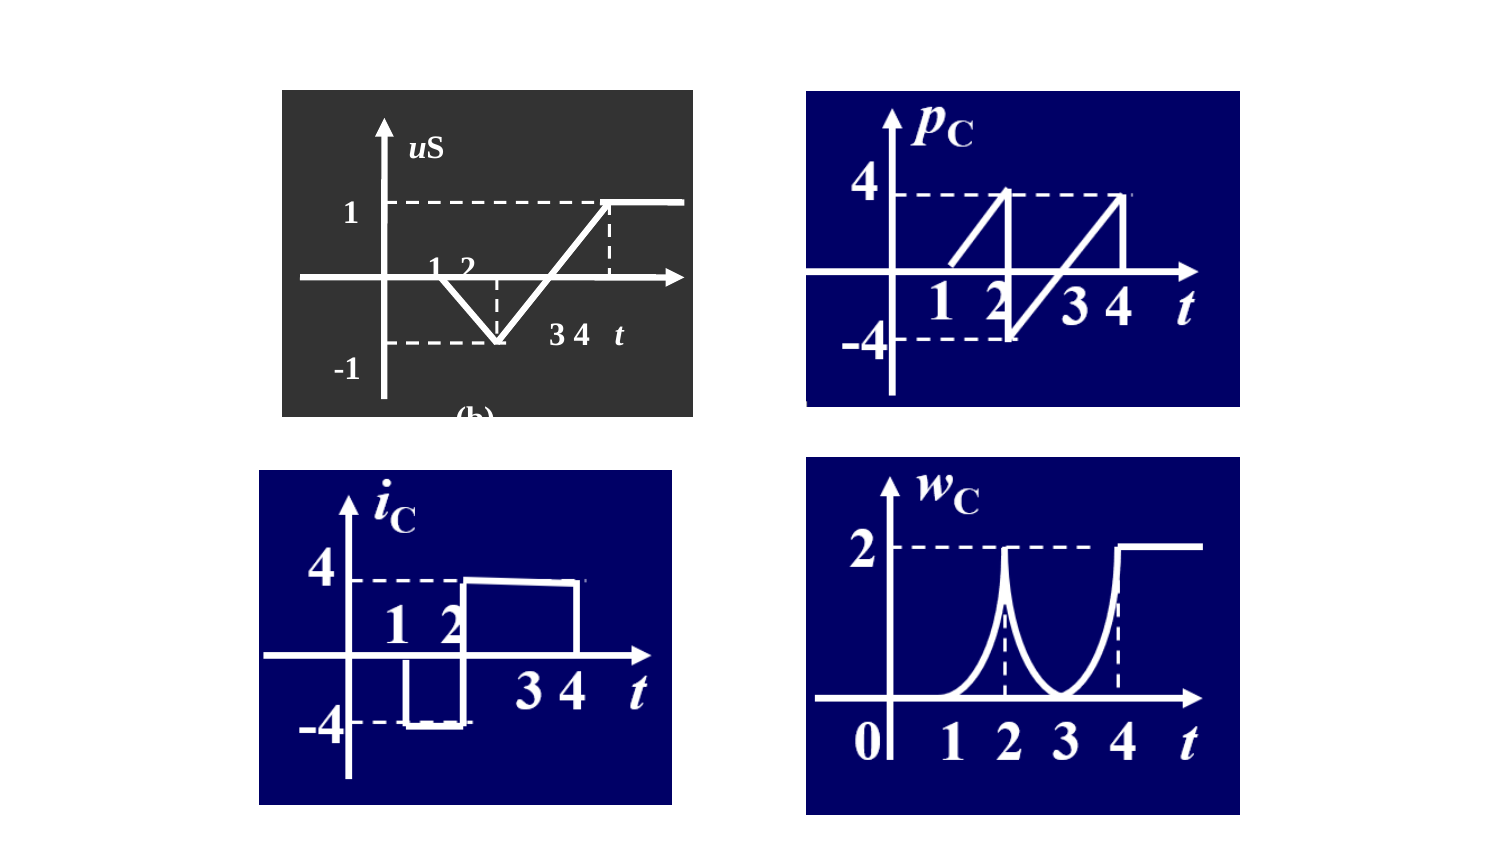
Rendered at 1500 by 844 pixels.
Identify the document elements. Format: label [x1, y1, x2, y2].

picture [805, 91, 1240, 408]
picture [259, 470, 673, 805]
picture [805, 457, 1240, 815]
text_box [281, 80, 713, 436]
